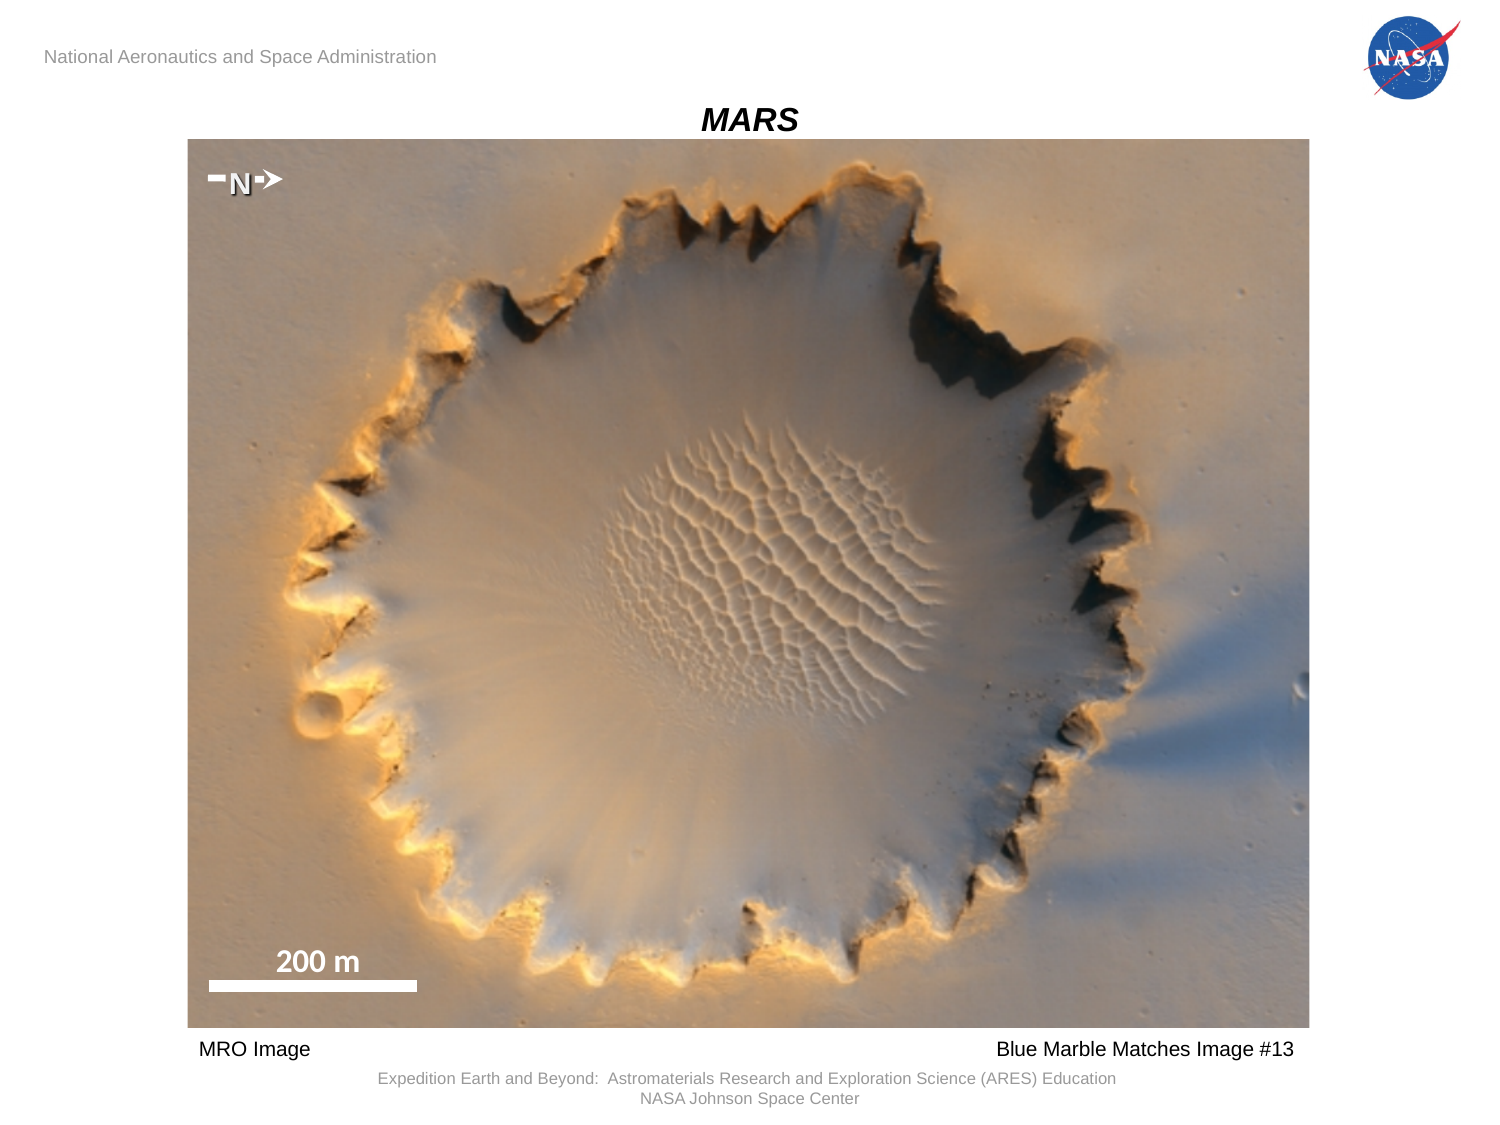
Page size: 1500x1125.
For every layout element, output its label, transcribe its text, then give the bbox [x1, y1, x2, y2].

text_box MARS [381, 91, 1119, 138]
picture [1362, 15, 1461, 100]
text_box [187, 139, 1312, 1070]
